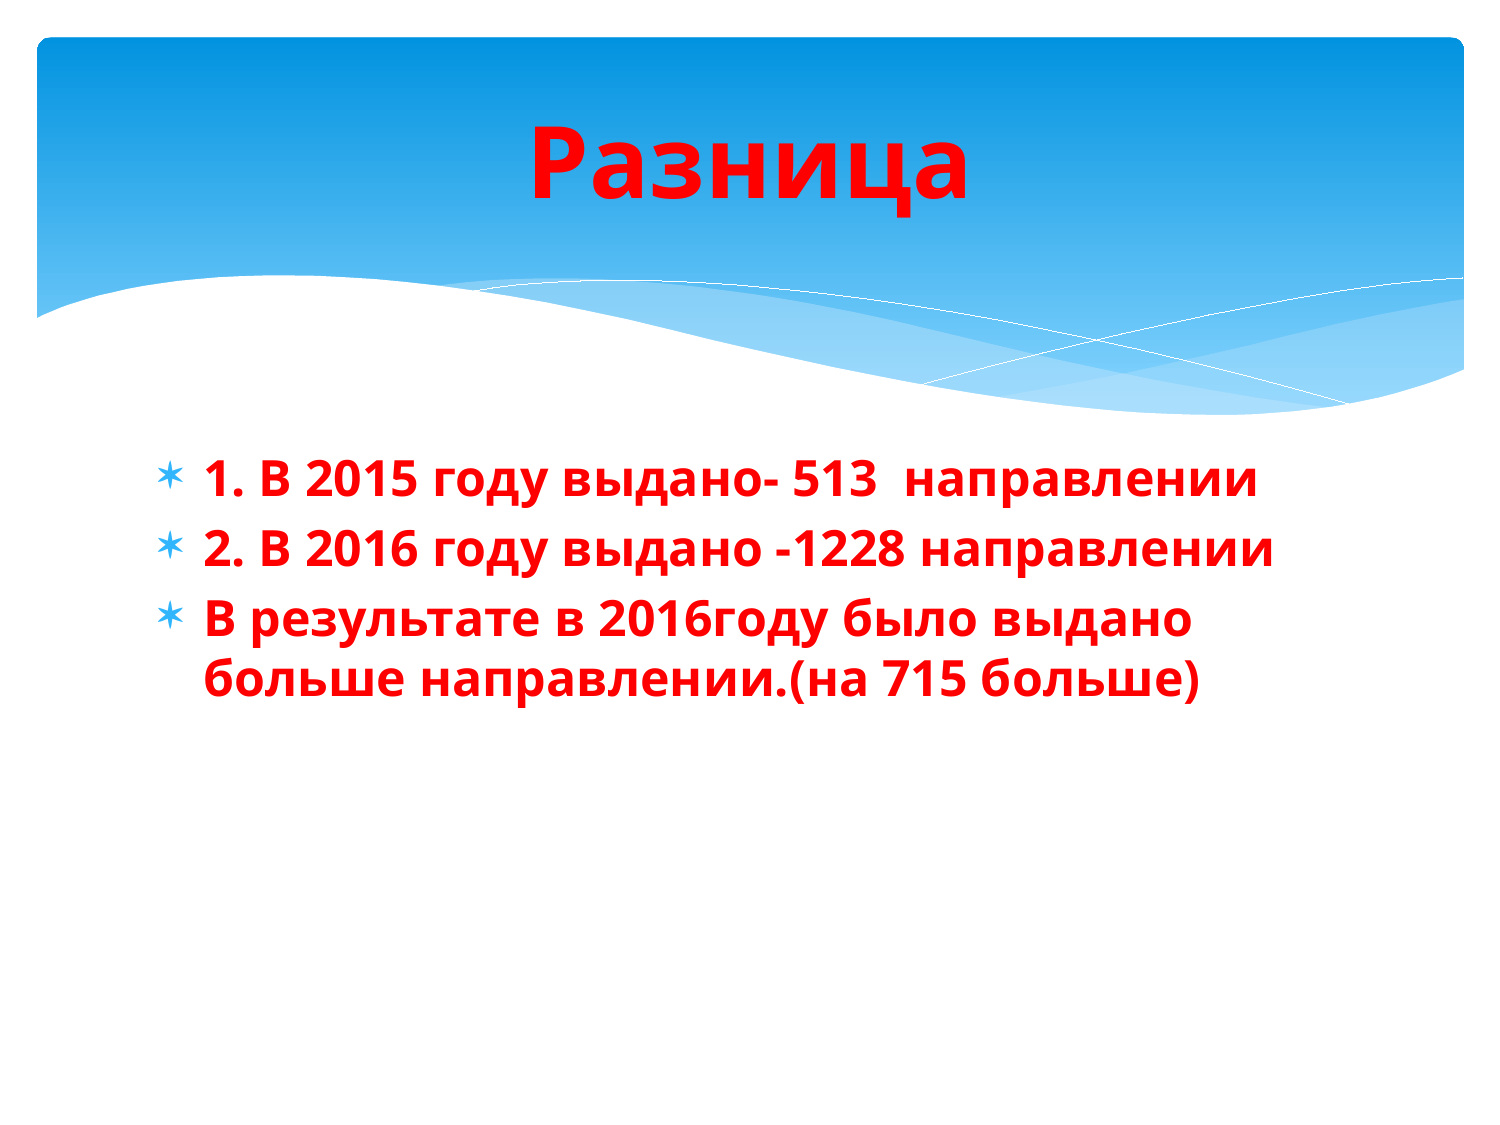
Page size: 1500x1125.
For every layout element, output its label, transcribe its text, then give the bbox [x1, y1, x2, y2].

list 1. В 2015 году выдано- 513 направлении 2. В 2016 году выдано -1228 направлении В результате в 2016году было выдано больше направлении.(на 715 больше) [143, 438, 1359, 1005]
title Разница [75, 55, 1425, 261]
